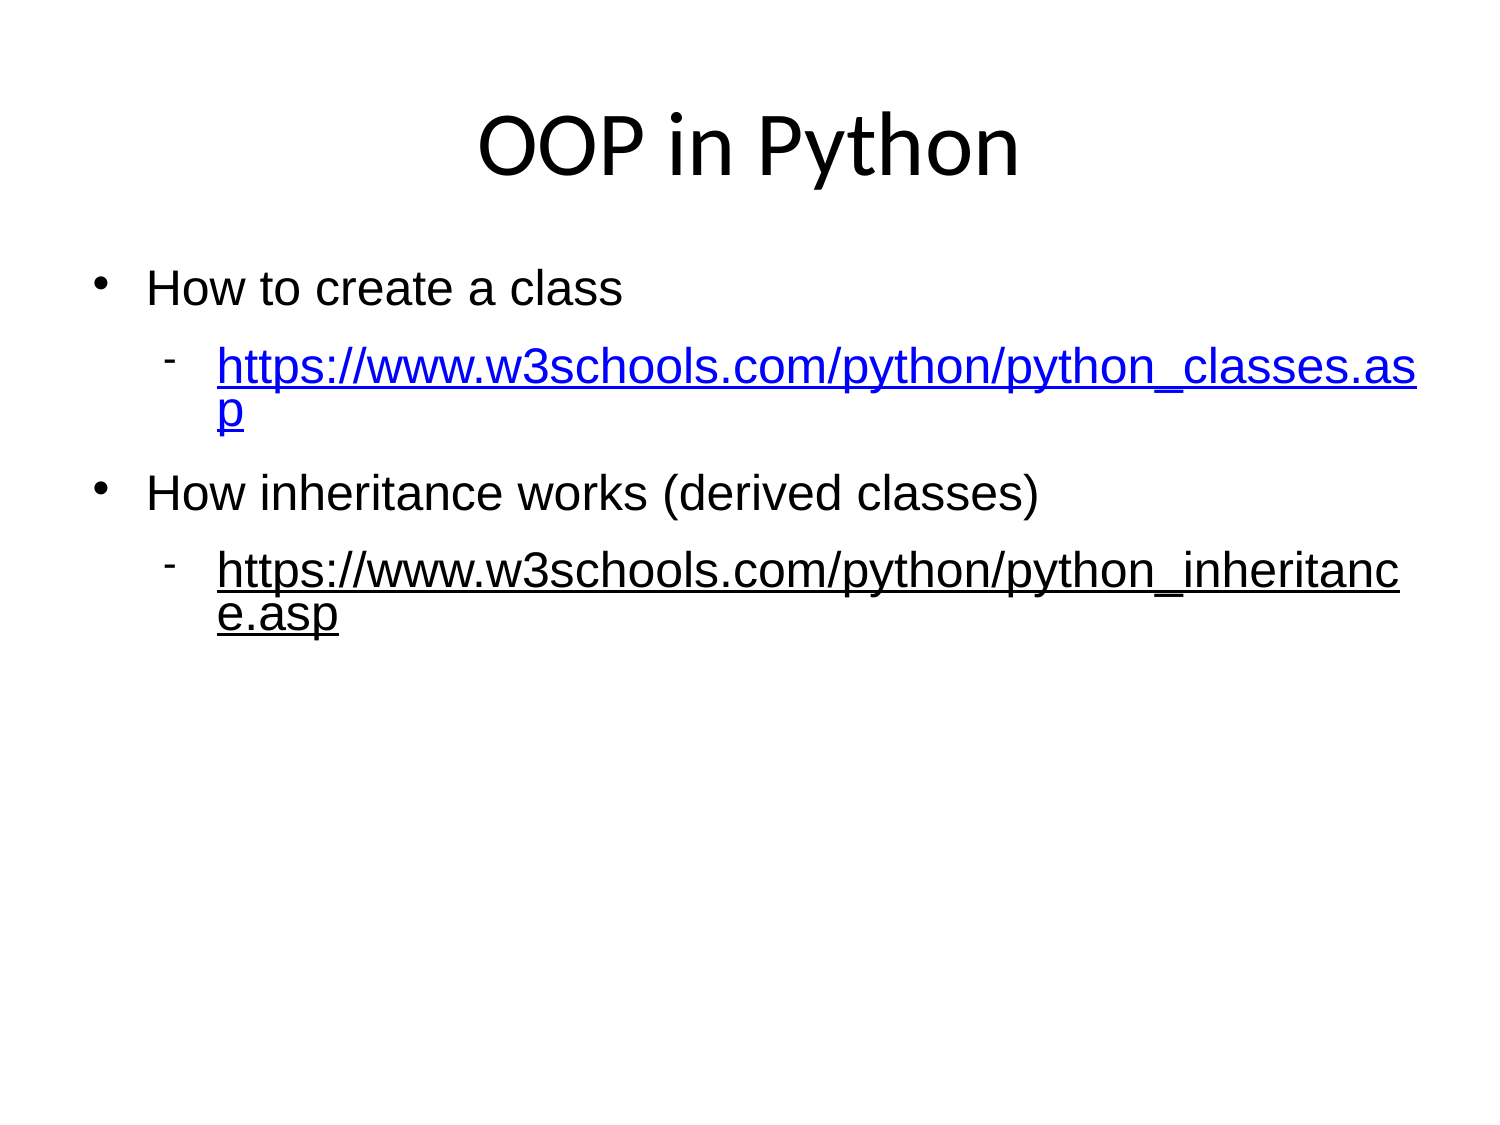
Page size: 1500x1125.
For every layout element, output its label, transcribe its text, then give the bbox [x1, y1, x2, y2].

title OOP in Python [75, 45, 1425, 233]
list How to create a class https://www.w3schools.com/python/python_classes.asp How inheritance works (derived classes) https://www.w3schools.com/python/python_inheritance.asp [75, 262, 1425, 1005]
